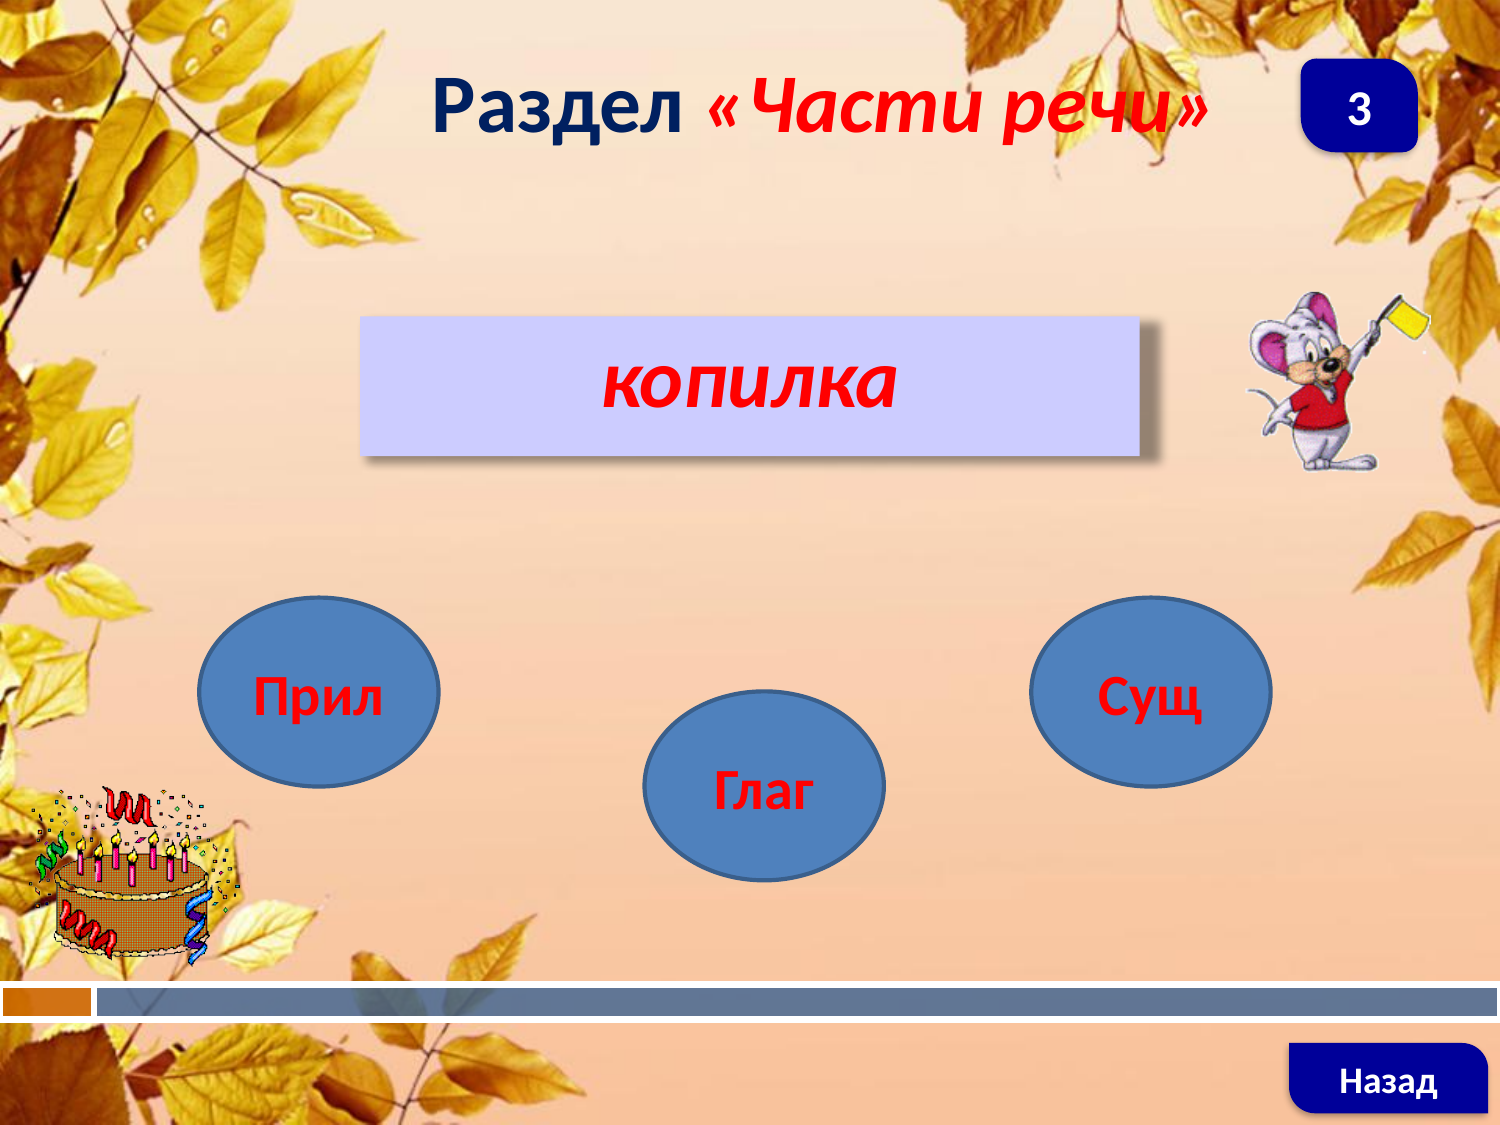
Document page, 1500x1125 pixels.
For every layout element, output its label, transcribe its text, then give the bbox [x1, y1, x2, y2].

list копилка [359, 316, 1140, 457]
text_box Сущ [1029, 595, 1273, 789]
text_box Назад [1289, 1042, 1489, 1114]
text_box [92, 982, 1500, 1022]
text_box [0, 982, 92, 1022]
text_box Прил [197, 595, 441, 789]
text_box Глаг [642, 689, 886, 883]
text_box Раздел «Части речи» [383, 46, 1266, 153]
text_box 3 [1300, 58, 1418, 153]
picture [0, 1022, 1500, 1125]
picture [0, 0, 1500, 982]
